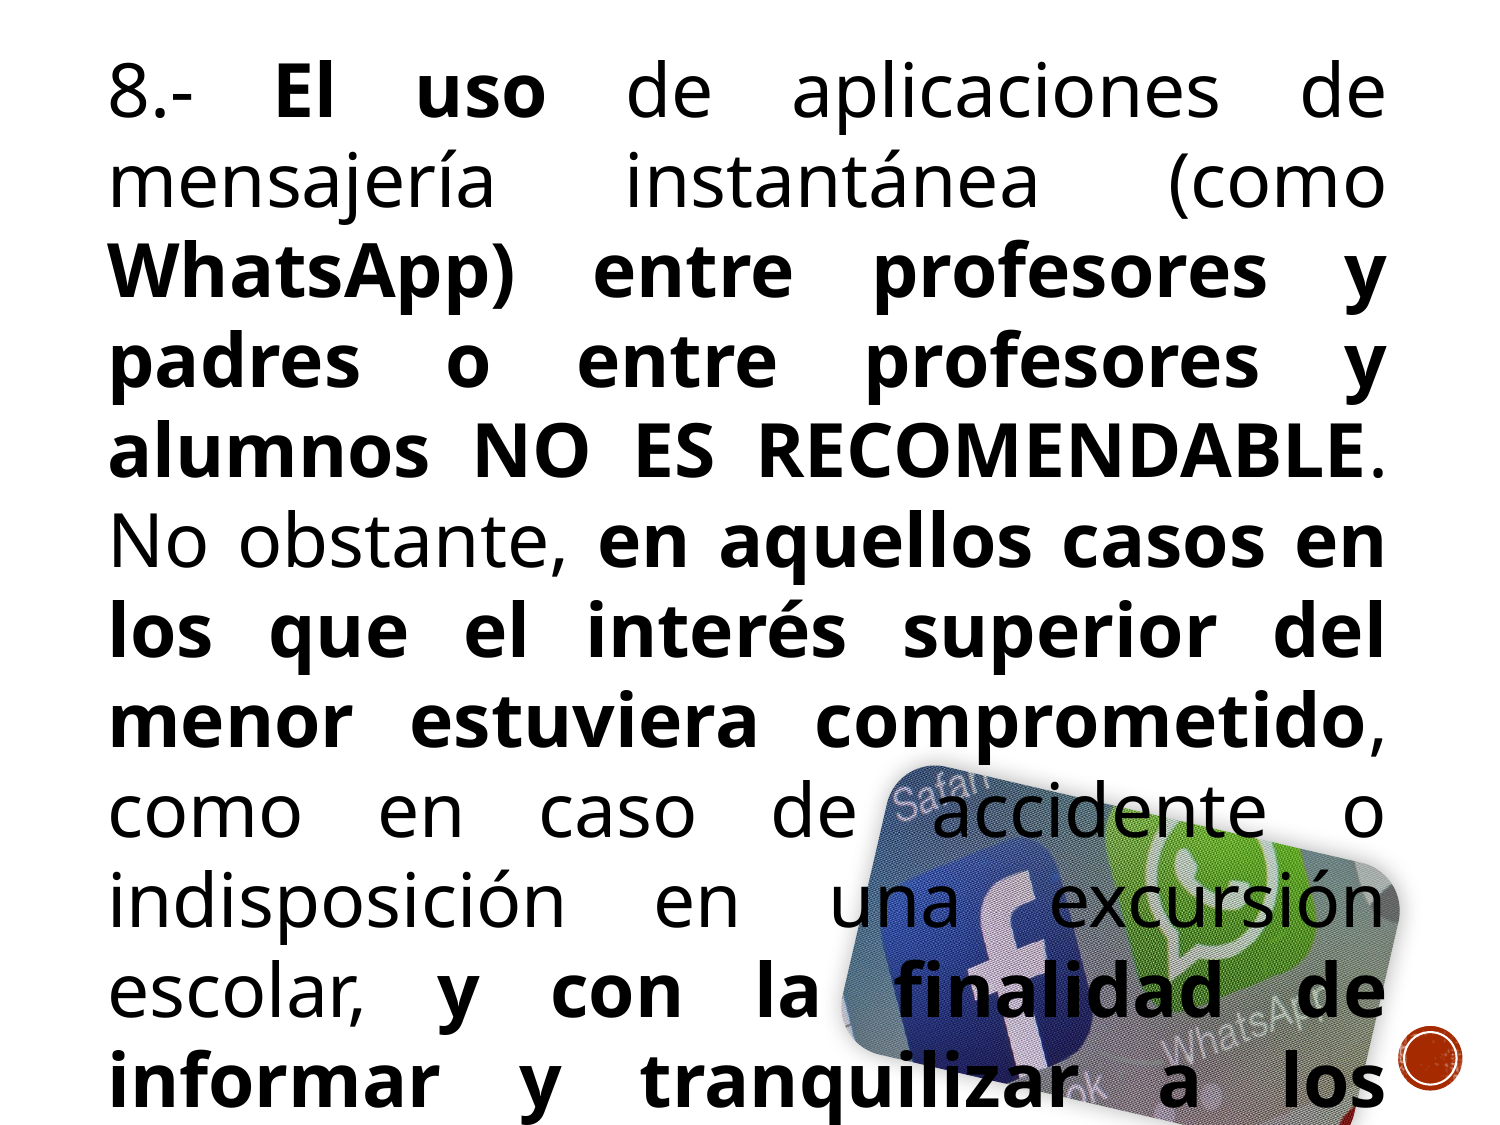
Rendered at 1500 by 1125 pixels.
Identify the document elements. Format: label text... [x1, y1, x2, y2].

text_box 8.- El uso de aplicaciones de mensajería instantánea (como WhatsApp) entre profesores y padres o entre profesores y alumnos NO ES RECOMENDABLE. No obstante, en aquellos casos en los que el interés superior del menor estuviera comprometido, como en caso de accidente o indisposición en una excursión escolar, y con la finalidad de informar y tranquilizar a los padres, titulares de la patria potestad, se podrían captar imágenes y enviárselas. [92, 34, 1403, 1125]
picture [860, 813, 1381, 1104]
